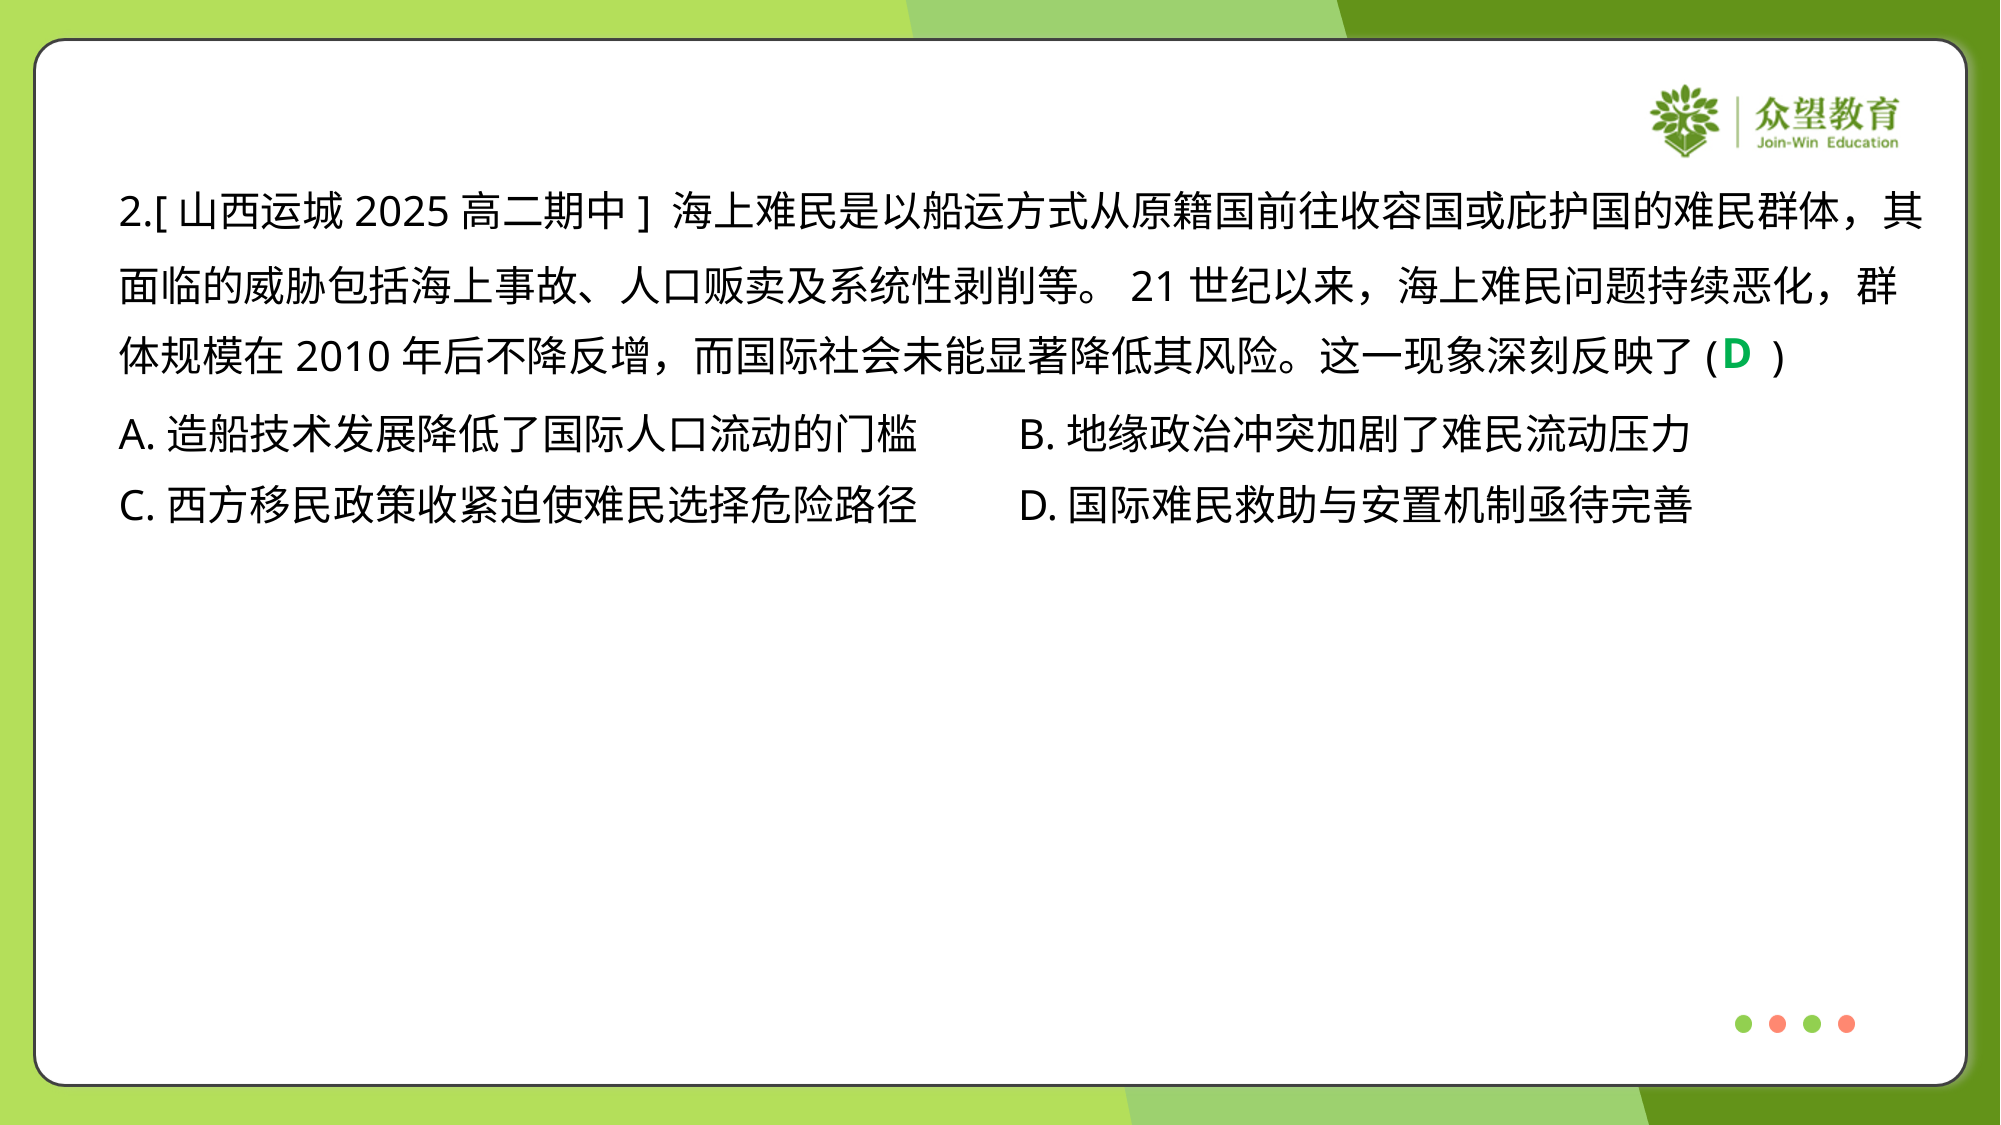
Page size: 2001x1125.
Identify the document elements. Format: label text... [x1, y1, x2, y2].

text_box A.造船技术发展降低了国际人口流动的门槛 B.地缘政治冲突加剧了难民流动压力 C.西方移民政策收紧迫使难民选择危险路径 D.国际难民救助与安置机制亟待完善 [118, 382, 1883, 522]
text_box 2.[山西运城2025高二期中] 海上难民是以船运方式从原籍国前往收容国或庇护国的难民群体，其 面临的威胁包括海上事故、人口贩卖及系统性剥削等。21世纪以来，海上难民问题持续恶化，群 体规模在2010年后不降反增，而国际社会未能显著降低其风险。这一现象深刻反映了( ) [118, 159, 1883, 373]
text_box D [1705, 306, 1769, 371]
picture [0, 0, 2000, 1125]
